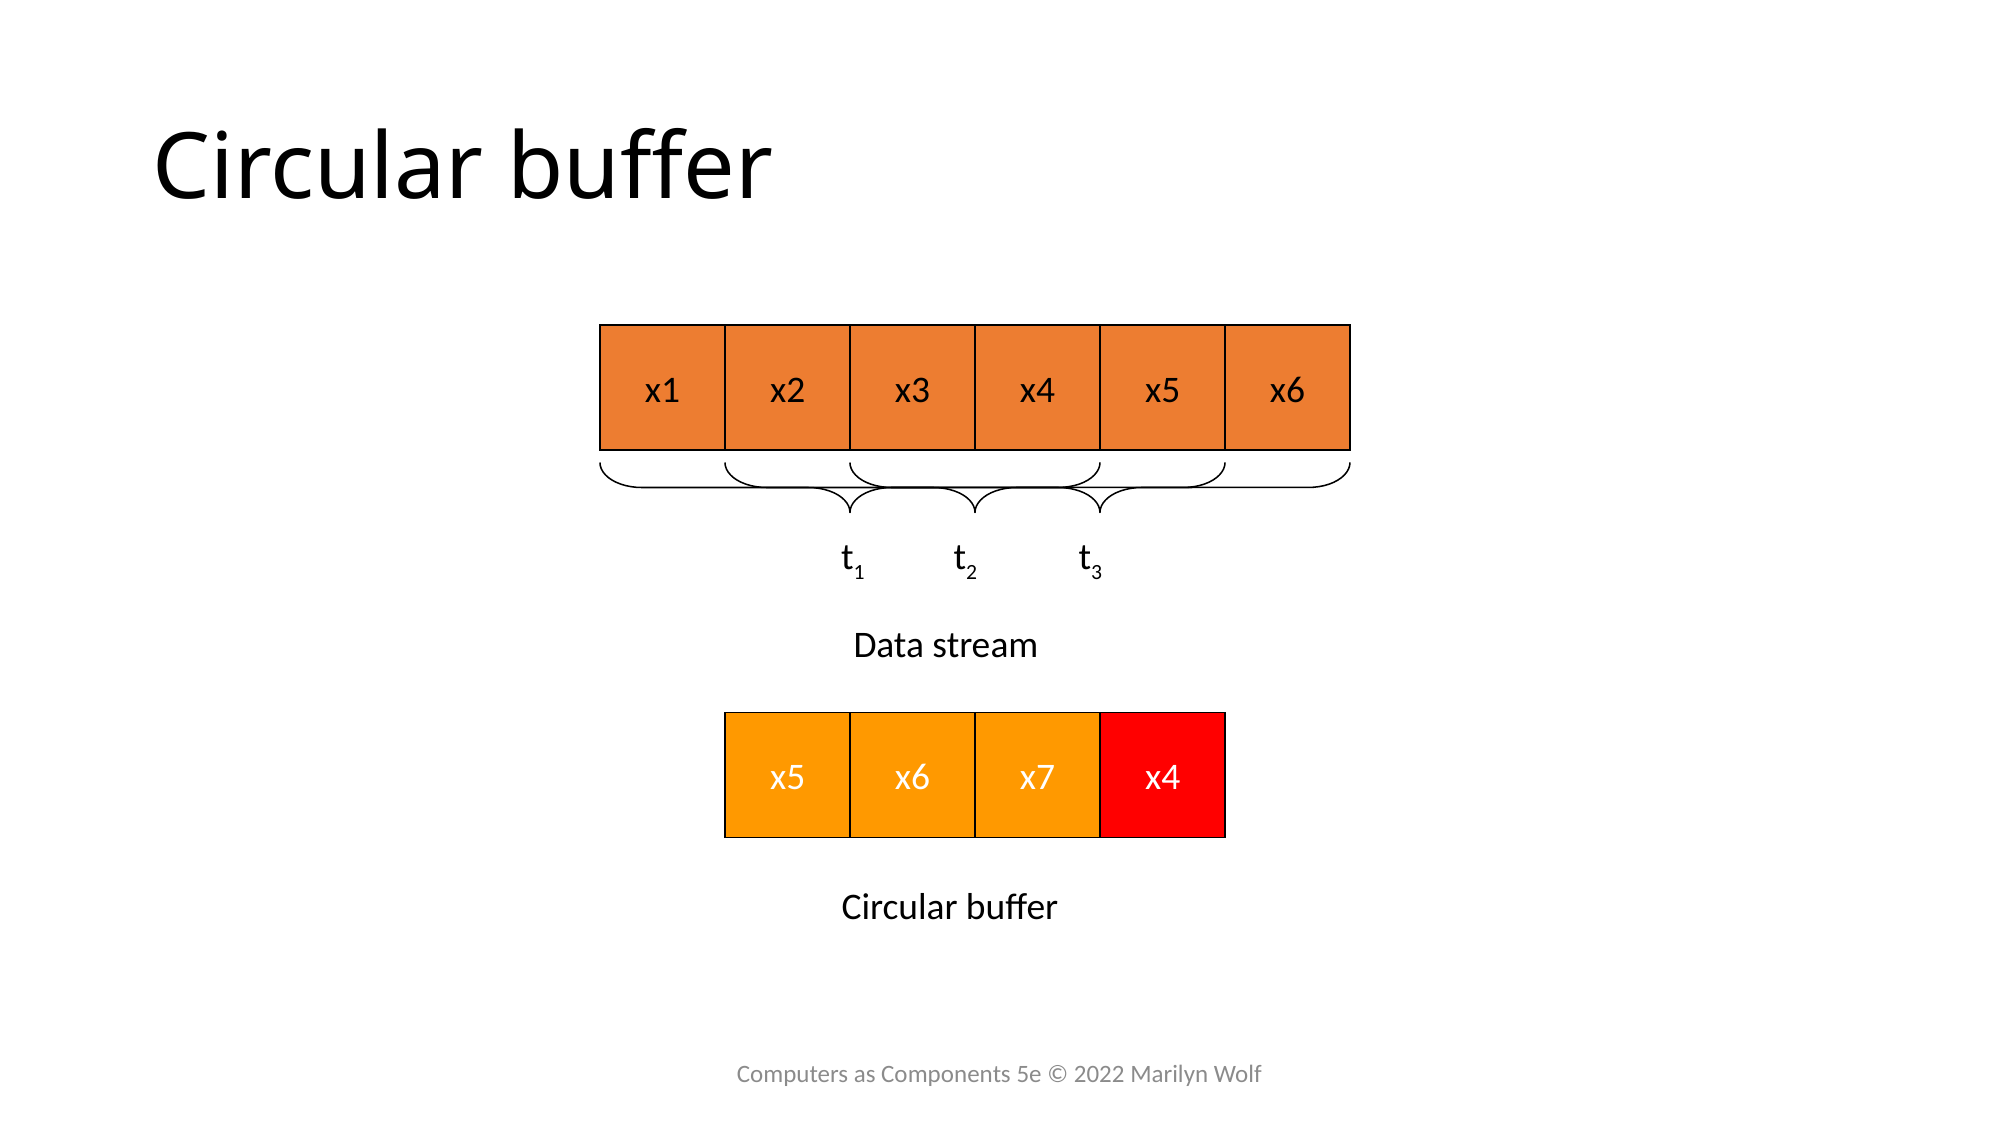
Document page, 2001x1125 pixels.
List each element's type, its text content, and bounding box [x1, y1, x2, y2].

text_box x2 [725, 324, 849, 450]
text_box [849, 462, 1350, 586]
text_box x1 [600, 324, 725, 450]
text_box x4 [1100, 712, 1225, 838]
text_box x5 [1100, 324, 1224, 450]
title Circular buffer [137, 59, 1863, 278]
text_box x3 [849, 324, 975, 450]
text_box Data stream [838, 612, 1054, 673]
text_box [599, 462, 724, 586]
text_box x6 [849, 712, 975, 838]
text_box x5 [725, 712, 849, 838]
text_box x7 [975, 712, 1100, 838]
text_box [724, 462, 849, 586]
footer Computers as Components 5e © 2022 Marilyn Wolf [662, 1042, 1338, 1103]
text_box Circular buffer [826, 874, 1074, 935]
text_box x6 [1224, 324, 1350, 450]
text_box x4 [975, 324, 1100, 450]
